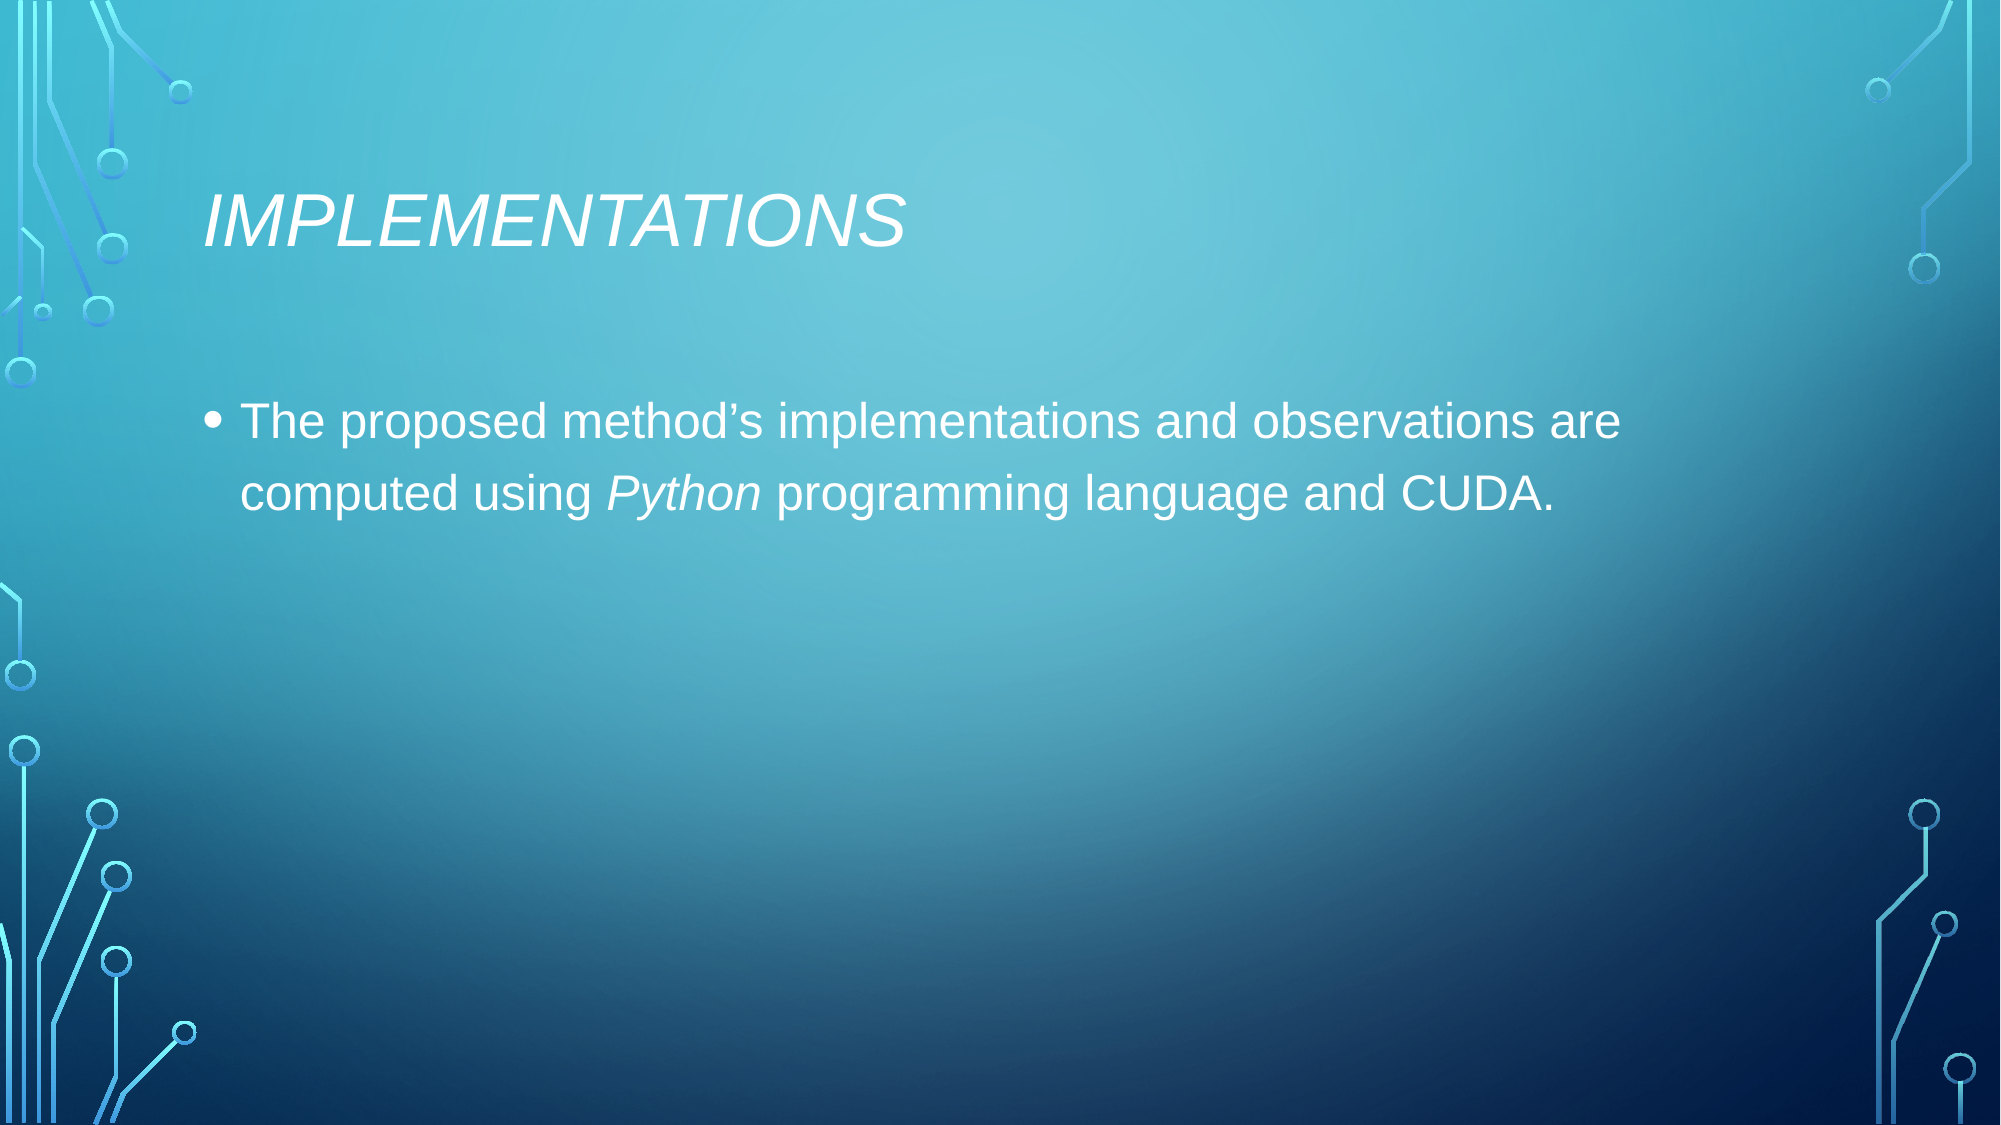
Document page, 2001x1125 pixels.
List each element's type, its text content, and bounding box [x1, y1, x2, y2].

list The proposed method’s implementations and observations are computed using Python programming language and CUDA. [187, 369, 1813, 950]
title Implementations [187, 101, 1813, 344]
